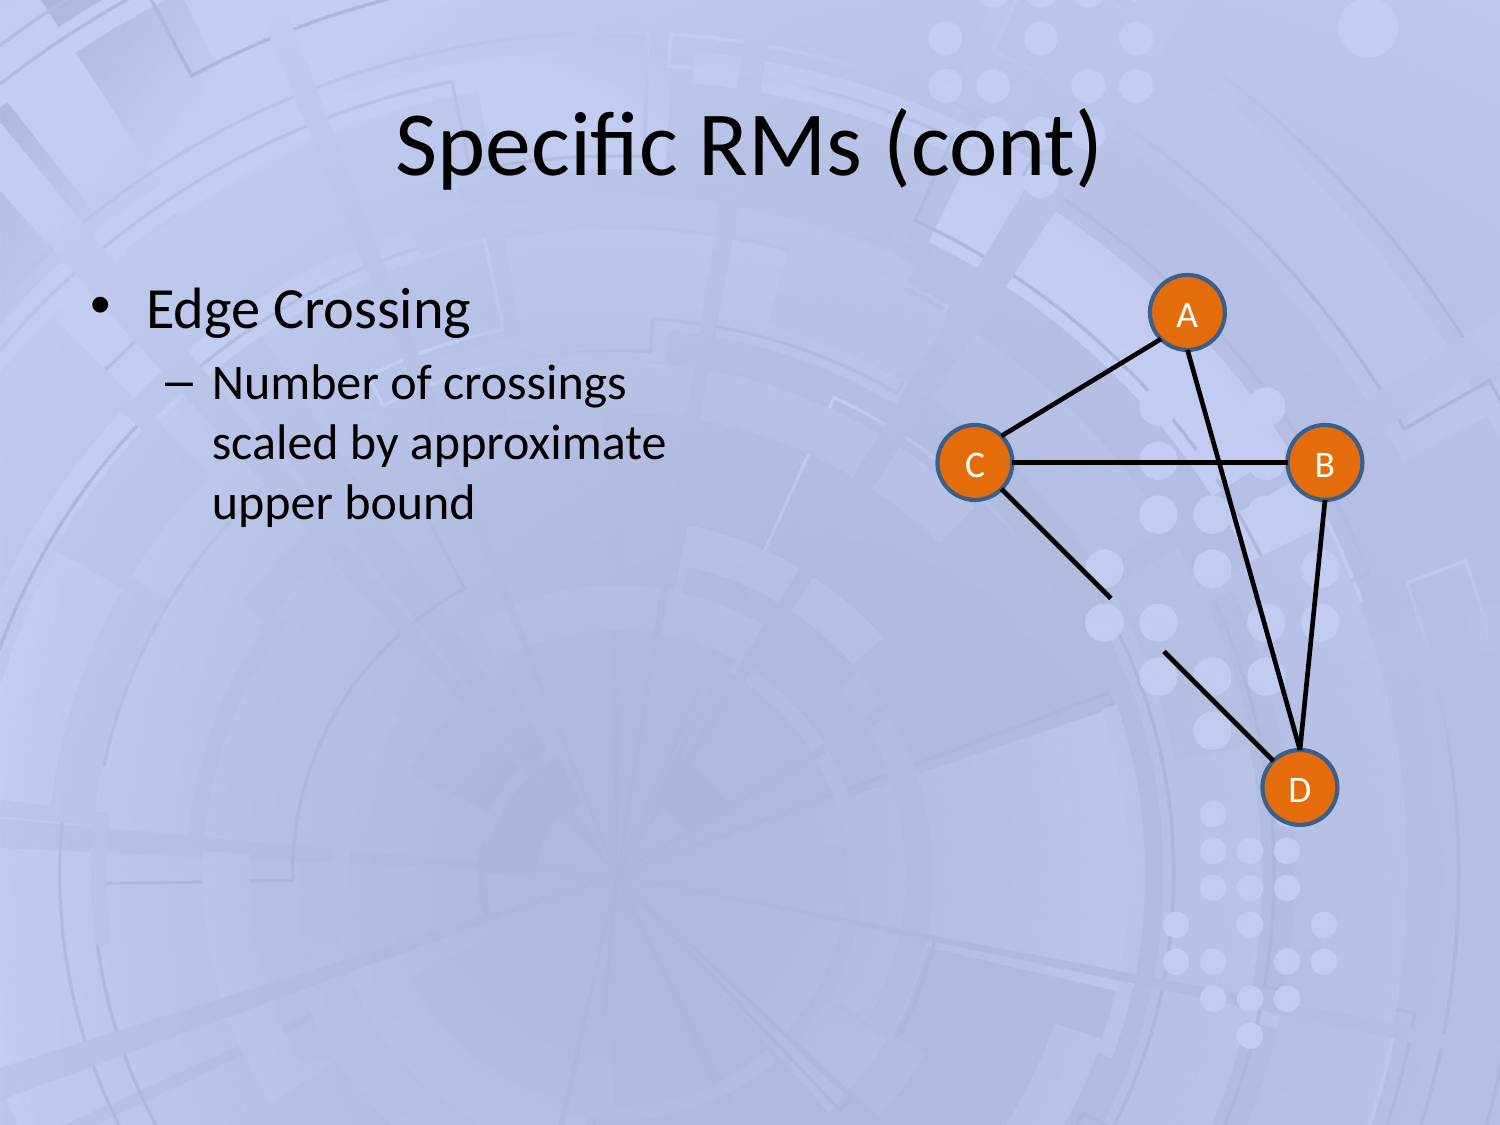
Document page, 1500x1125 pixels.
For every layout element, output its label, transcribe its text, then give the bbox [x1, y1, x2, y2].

text_box A [1147, 272, 1228, 352]
text_box B [1285, 422, 1365, 492]
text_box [1032, 307, 1130, 468]
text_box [1187, 612, 1438, 638]
picture [0, 0, 1500, 1125]
text_box C [935, 422, 1015, 503]
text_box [1111, 493, 1444, 607]
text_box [1163, 651, 1274, 762]
text_box D [1260, 748, 1340, 828]
list Edge Crossing Number of crossings scaled by approximate upper bound [75, 262, 738, 1005]
title Specific RMs (cont) [75, 45, 1425, 233]
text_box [1001, 488, 1112, 599]
